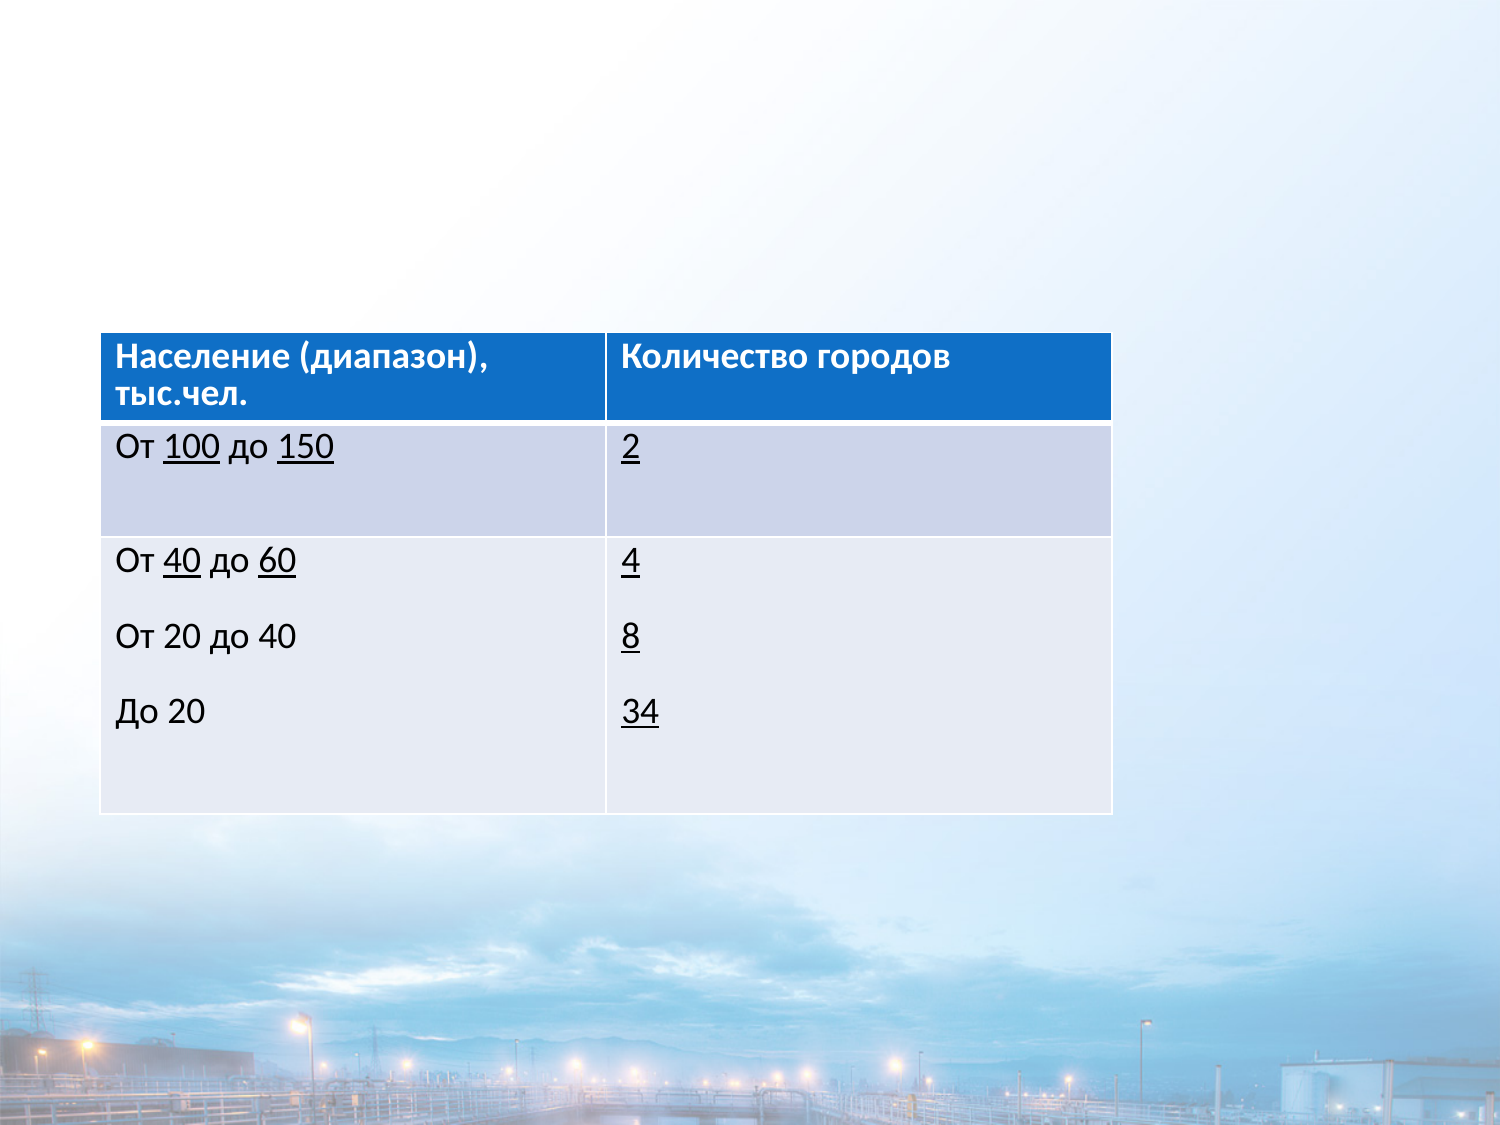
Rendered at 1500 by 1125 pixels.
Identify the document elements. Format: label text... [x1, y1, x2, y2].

table_header Население (диапазон), тыс.чел. [101, 333, 605, 420]
table_header Количество городов [607, 333, 1111, 420]
table_cell От 40 до 60 От 20 до 40 До 20 [101, 538, 605, 813]
table_cell От 100 до 150 [101, 426, 605, 536]
picture [0, 0, 1500, 1125]
table_cell 2 [607, 426, 1111, 536]
table_cell 4 8 34 [607, 538, 1111, 813]
